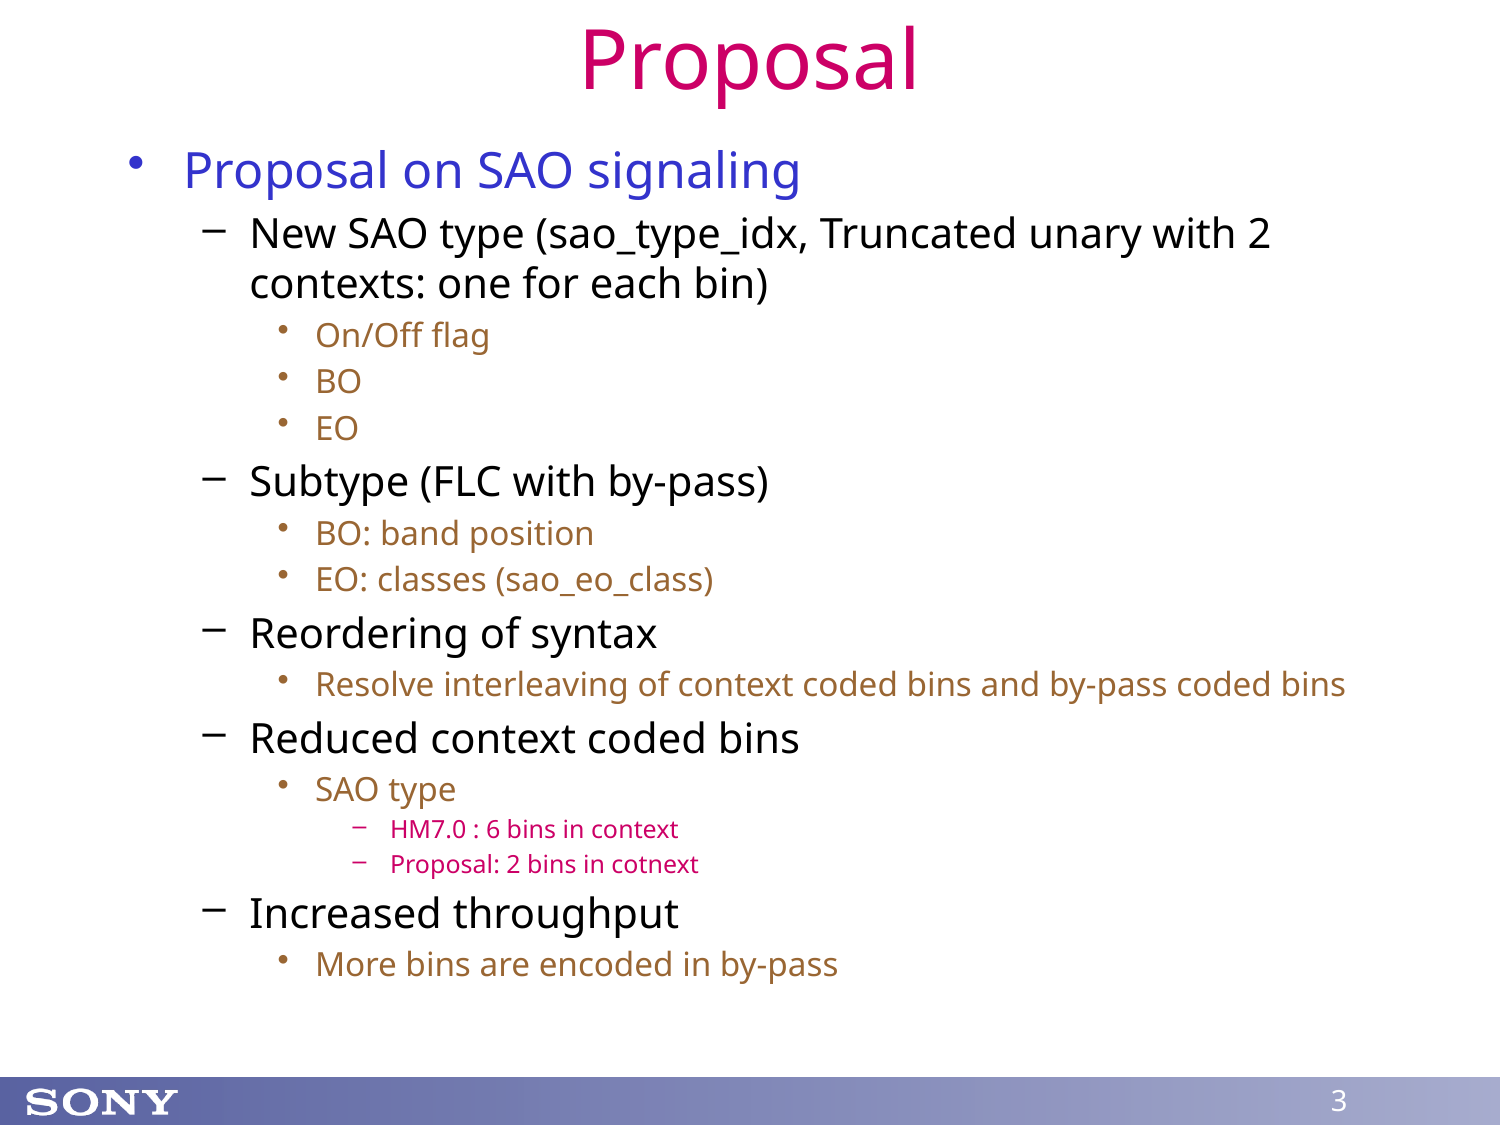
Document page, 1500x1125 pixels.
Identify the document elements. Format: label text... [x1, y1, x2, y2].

picture [26, 1088, 178, 1116]
slide_number 3 [1049, 1074, 1363, 1125]
list Proposal on SAO signaling New SAO type (sao_type_idx, Truncated unary with 2 contexts: one for each bin) On/Off flag BO EO Subtype (FLC with by-pass) BO: band position EO: classes (sao_eo_class) Reordering of syntax Resolve interleaving of context coded bins and by-pass coded bins Reduced context coded bins SAO type HM7.0 : 6 bins in context Proposal: 2 bins in cotnext Increased throughput More bins are encoded in by-pass [112, 131, 1388, 1032]
title Proposal [112, 0, 1388, 115]
